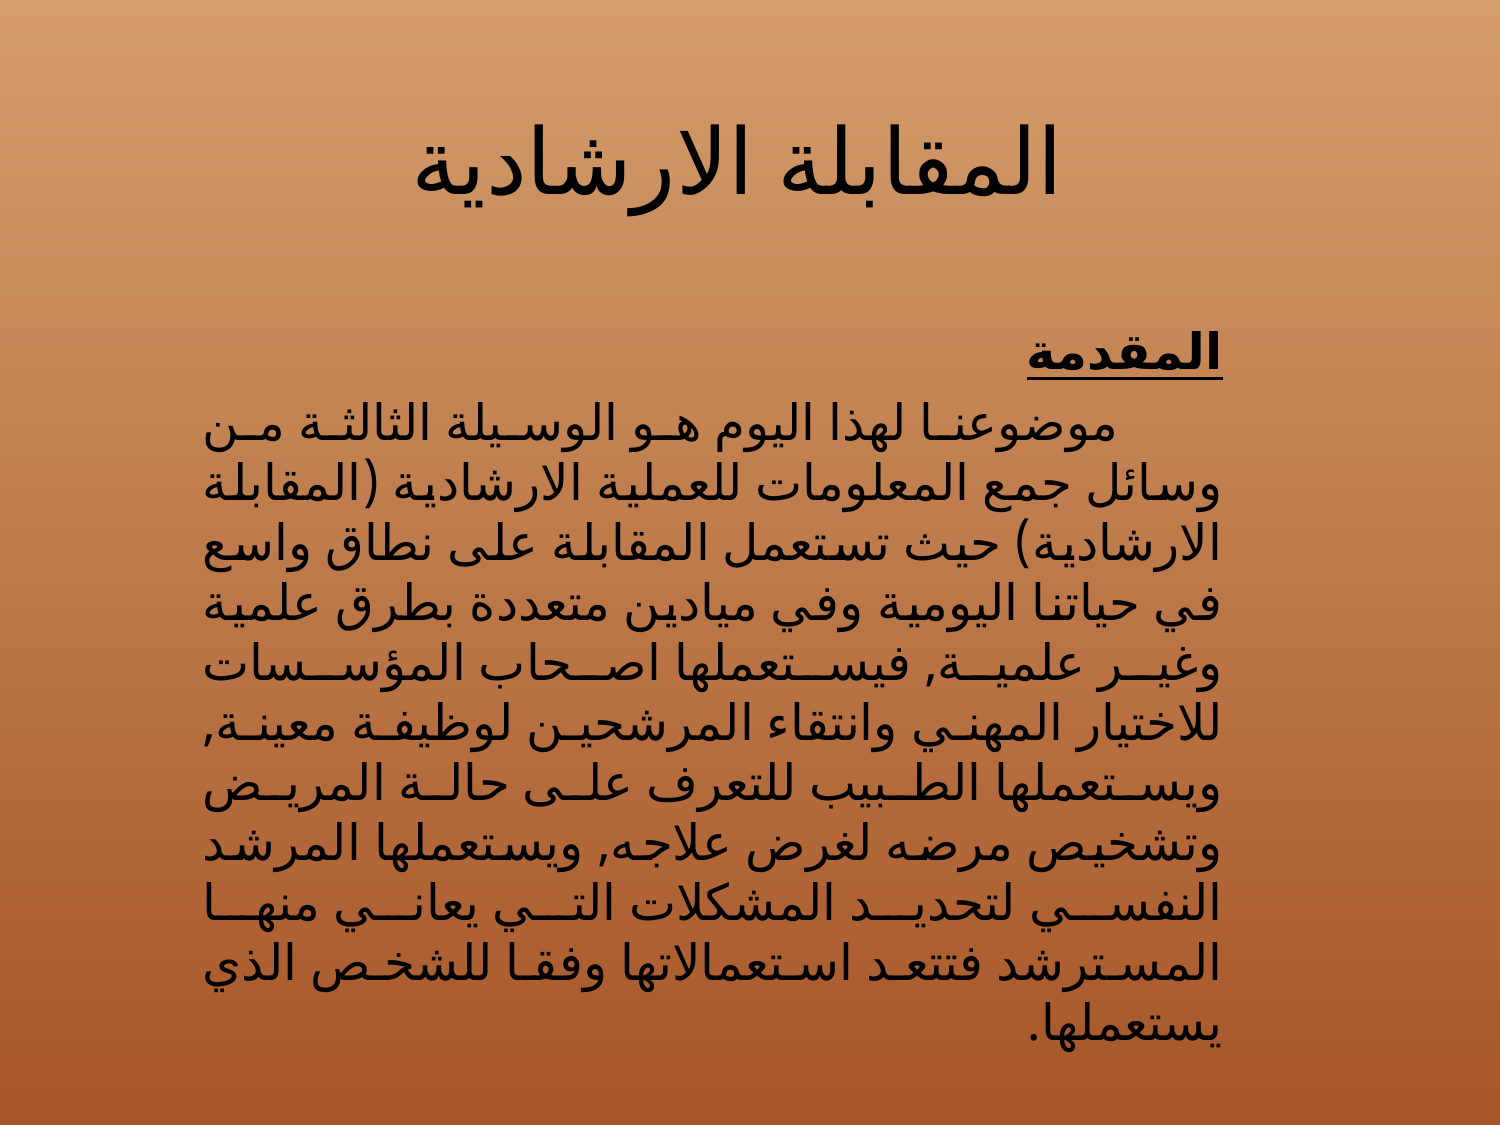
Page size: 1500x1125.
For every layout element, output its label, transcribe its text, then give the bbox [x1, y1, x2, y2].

title المقابلة الارشادية [99, 37, 1375, 279]
subtitle المقدمة موضوعنا لهذا اليوم هو الوسيلة الثالثة من وسائل جمع المعلومات للعملية الارشادية (المقابلة الارشادية) حيث تستعمل المقابلة على نطاق واسع في حياتنا اليومية وفي ميادين متعددة بطرق علمية وغير علمية, فيستعملها اصحاب المؤسسات للاختيار المهني وانتقاء المرشحين لوظيفة معينة, ويستعملها الطبيب للتعرف على حالة المريض وتشخيص مرضه لغرض علاجه, ويستعملها المرشد النفسي لتحديد المشكلات التي يعاني منها المسترشد فتتعد استعمالاتها وفقا للشخص الذي يستعملها. [187, 312, 1238, 1063]
